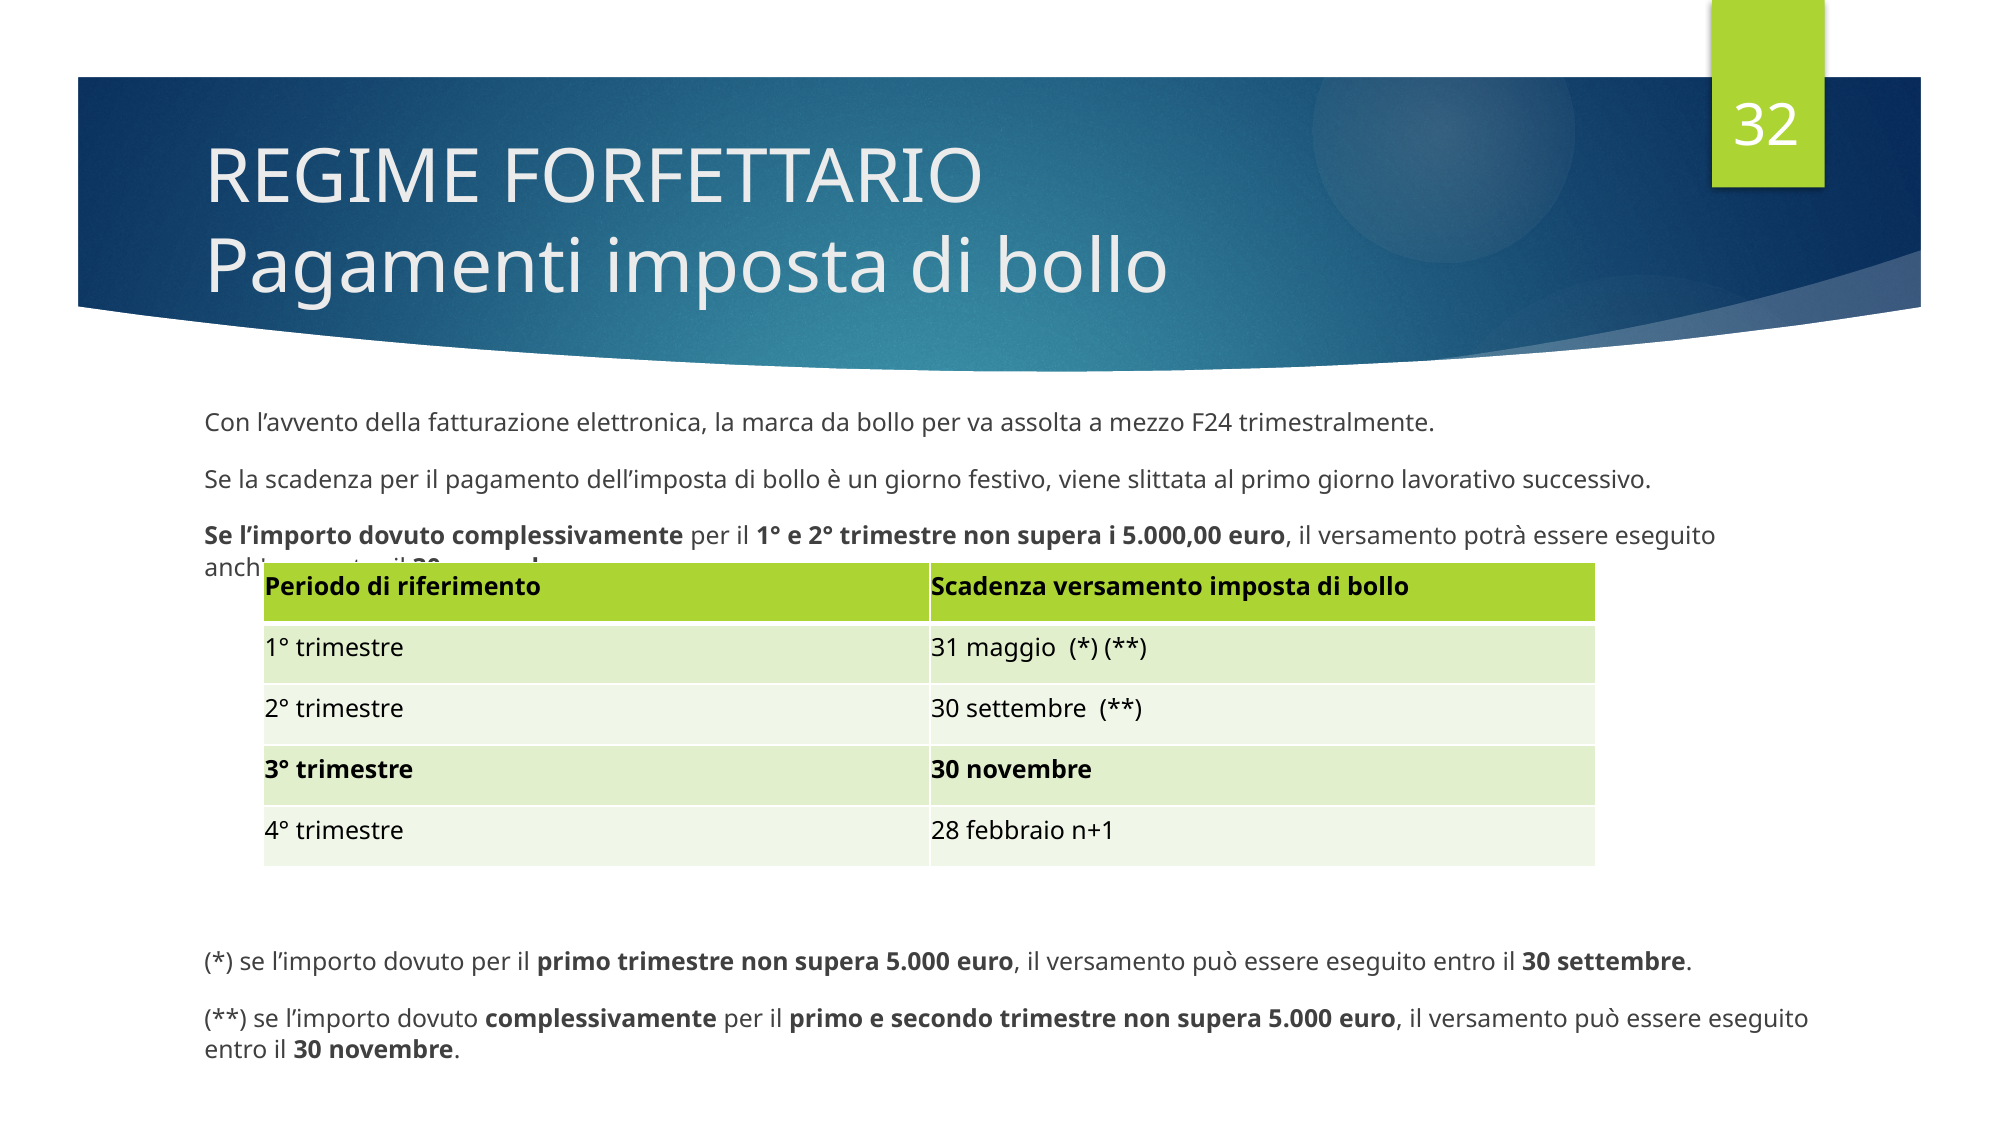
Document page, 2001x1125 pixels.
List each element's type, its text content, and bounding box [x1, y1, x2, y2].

table_cell 30 settembre (**) [931, 685, 1595, 744]
table_header Periodo di riferimento [264, 563, 929, 621]
slide_number 32 [1698, 48, 1836, 175]
table_cell 31 maggio (*) (**) [931, 626, 1595, 683]
table_cell 2° trimestre [264, 685, 929, 744]
table_cell 28 febbraio n+1 [931, 807, 1595, 866]
table_cell 1° trimestre [264, 626, 929, 683]
list Con l’avvento della fatturazione elettronica, la marca da bollo per va assolta a mezzo F24 trimestralmente. Se la scadenza per il pagamento dell’imposta di bollo è un giorno festivo, viene slittata al primo giorno lavorativo successivo. Se l’importo dovuto complessivamente per il 1° e 2° trimestre non supera i 5.000,00 euro, il versamento potrà essere eseguito anch'esso entro il 30 novembre. (*) se l’importo dovuto per il primo trimestre non supera 5.000 euro, il versamento può essere eseguito entro il 30 settembre. (**) se l’importo dovuto complessivamente per il primo e secondo trimestre non supera 5.000 euro, il versamento può essere eseguito entro il 30 novembre. [189, 397, 1836, 1079]
table_cell 3° trimestre [264, 746, 929, 805]
table_cell 30 novembre [931, 746, 1595, 805]
table_header Scadenza versamento imposta di bollo [931, 563, 1595, 621]
table_cell 4° trimestre [264, 807, 929, 866]
title REGIME FORFETTARIO Pagamenti imposta di bollo [189, 159, 1627, 276]
